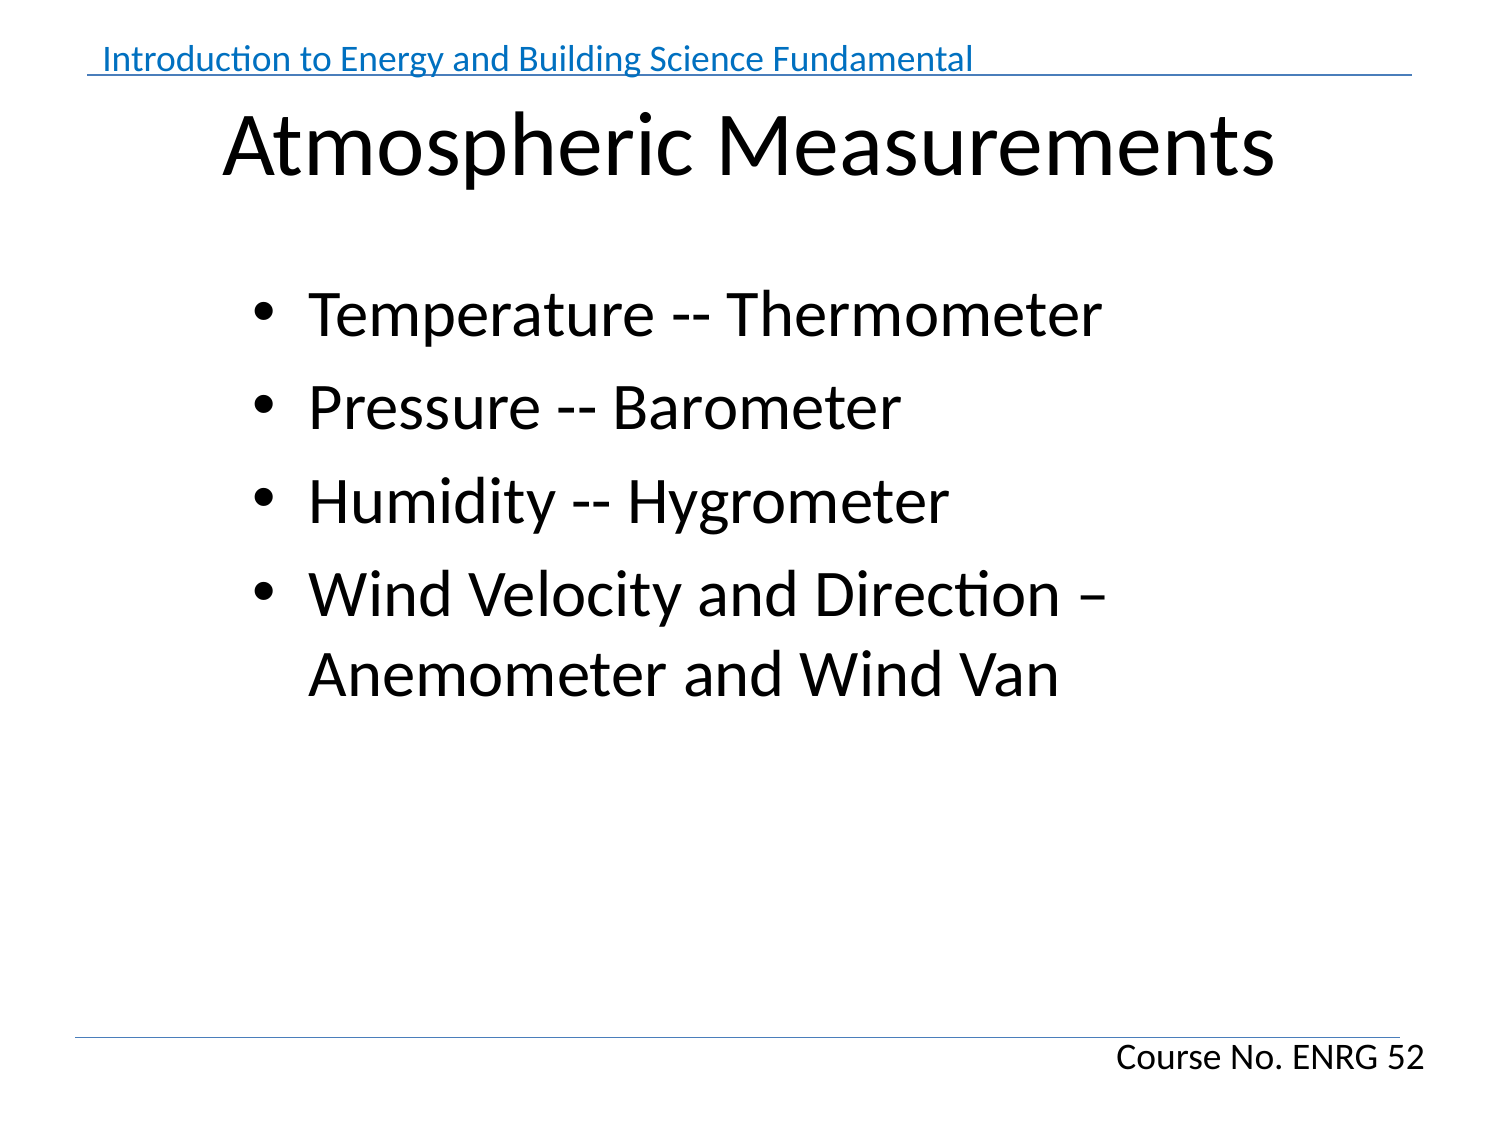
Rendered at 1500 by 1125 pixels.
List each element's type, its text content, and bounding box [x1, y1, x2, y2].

title Atmospheric Measurements [75, 45, 1425, 233]
list Temperature -- Thermometer Pressure -- Barometer Humidity -- Hygrometer Wind Velocity and Direction – Anemometer and Wind Van [237, 262, 1238, 1005]
